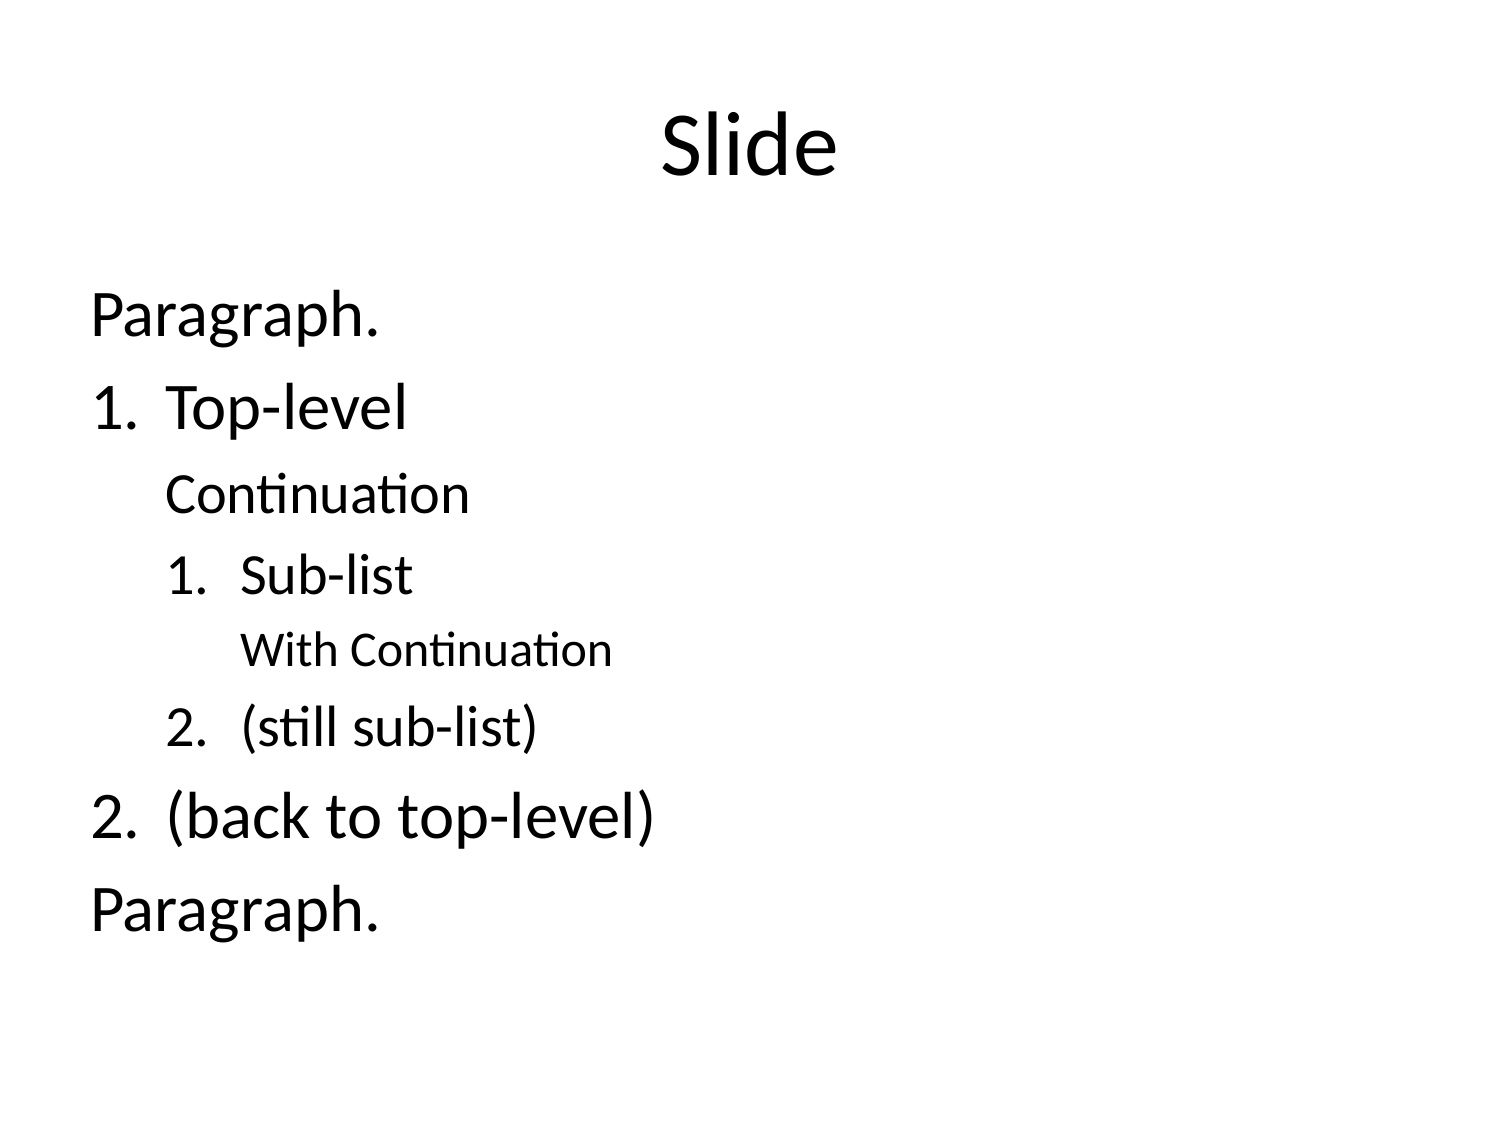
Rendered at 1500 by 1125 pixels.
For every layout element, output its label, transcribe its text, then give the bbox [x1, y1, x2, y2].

title Slide [75, 45, 1425, 233]
list Paragraph. Top-level Continuation Sub-list With Continuation (still sub-list) (back to top-level) Paragraph. [75, 262, 1425, 1005]
